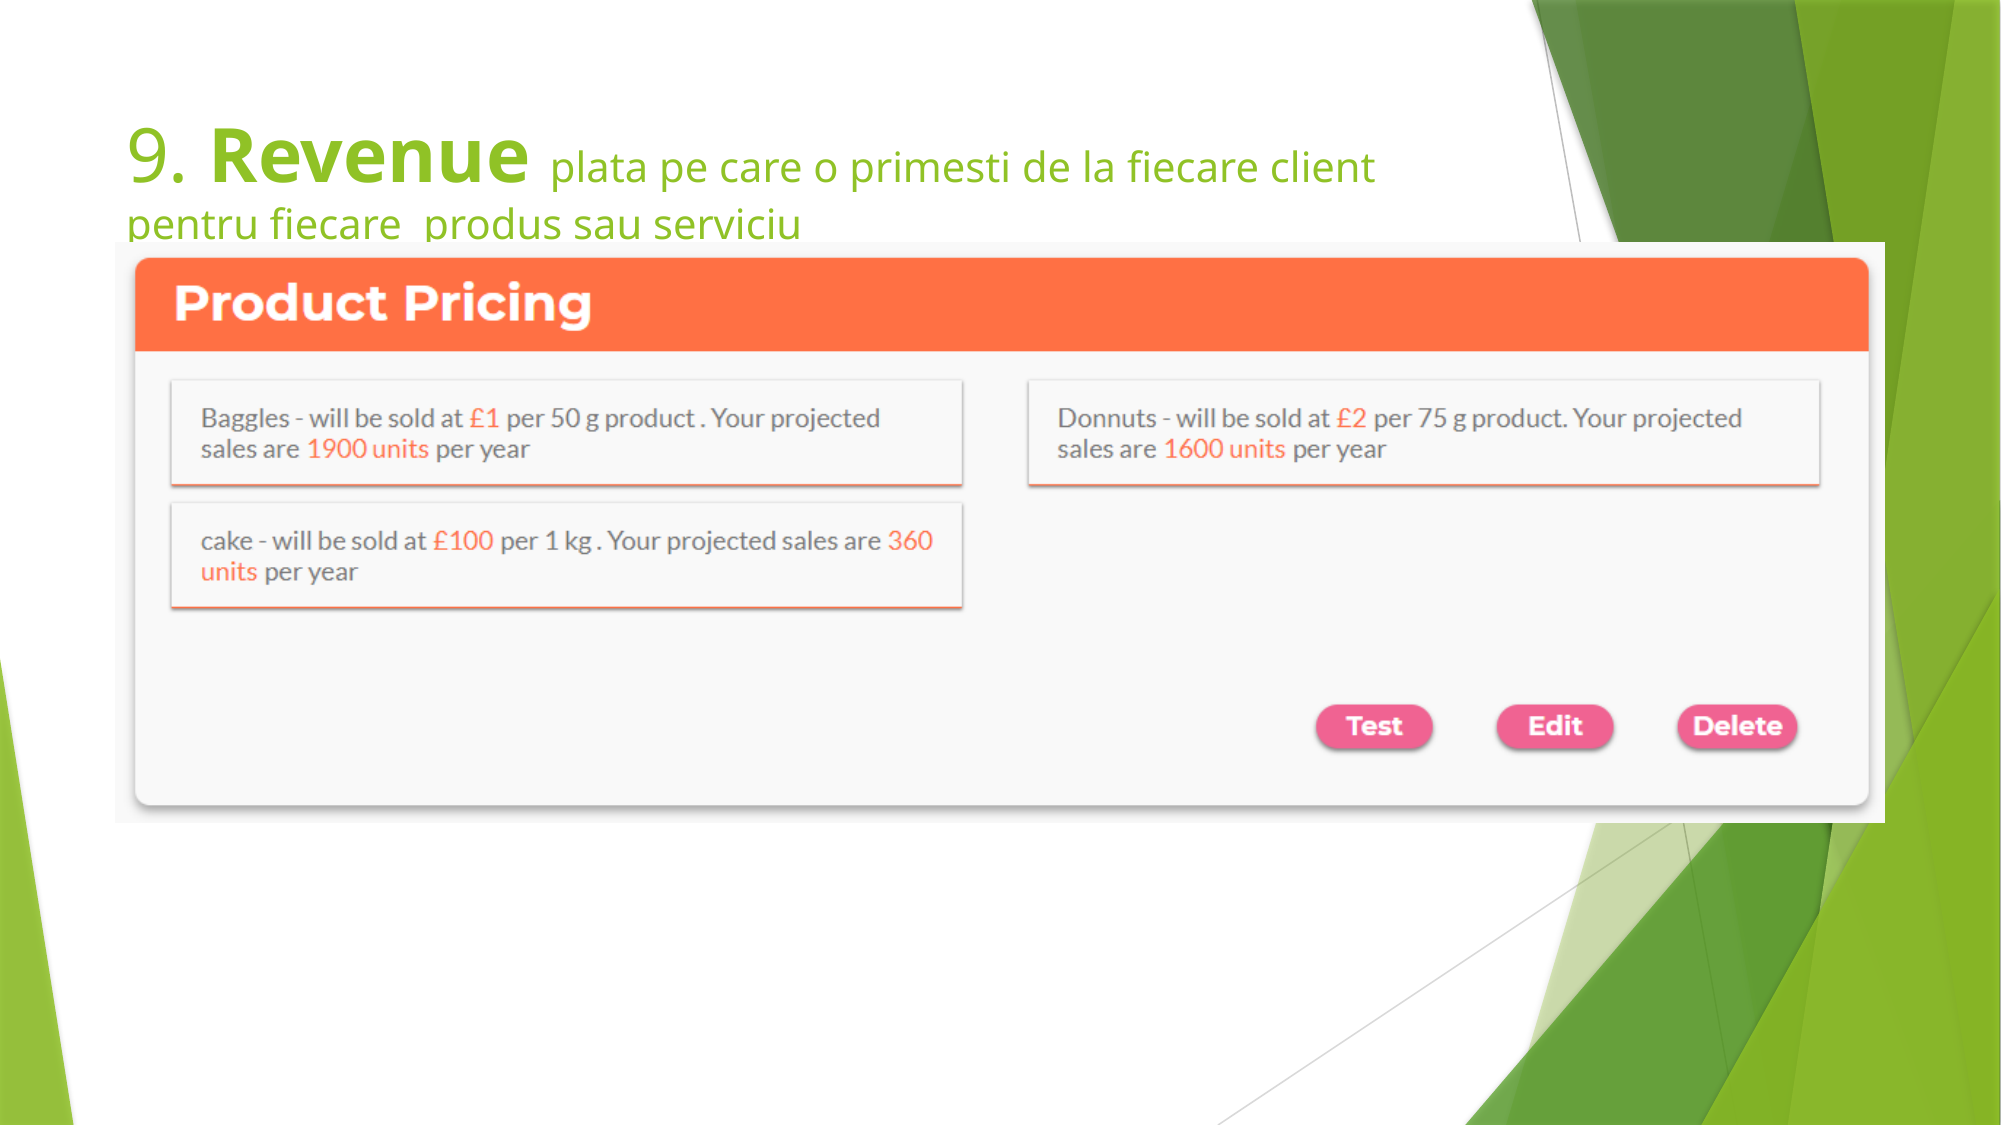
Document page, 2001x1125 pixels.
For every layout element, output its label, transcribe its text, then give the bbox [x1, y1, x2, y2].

title 9. Revenue plata pe care o primesti de la fiecare client pentru fiecare produs sau serviciu [111, 99, 1522, 248]
picture [115, 242, 1886, 824]
